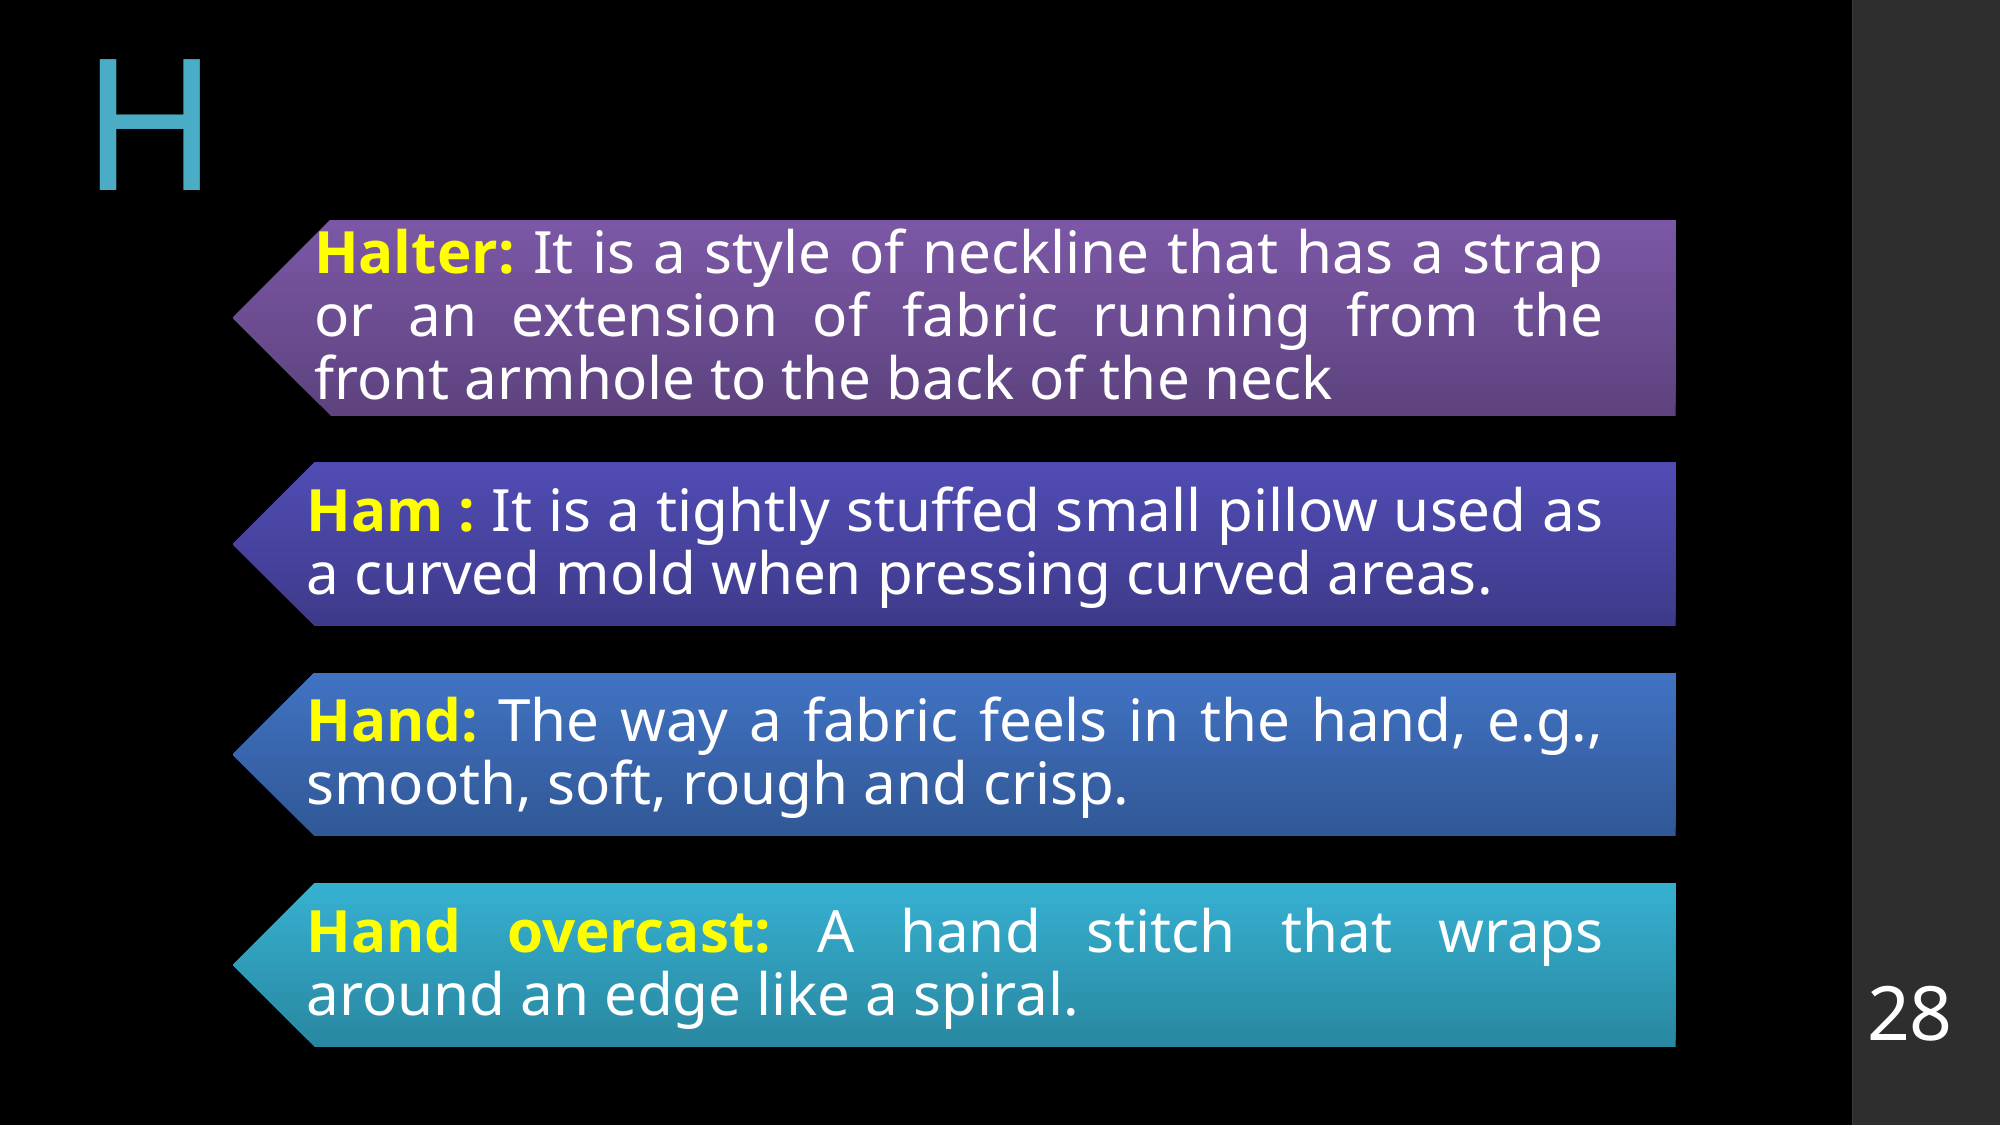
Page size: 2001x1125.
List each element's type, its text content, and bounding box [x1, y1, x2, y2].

text_box H [67, 0, 234, 216]
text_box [0, 219, 1999, 1047]
